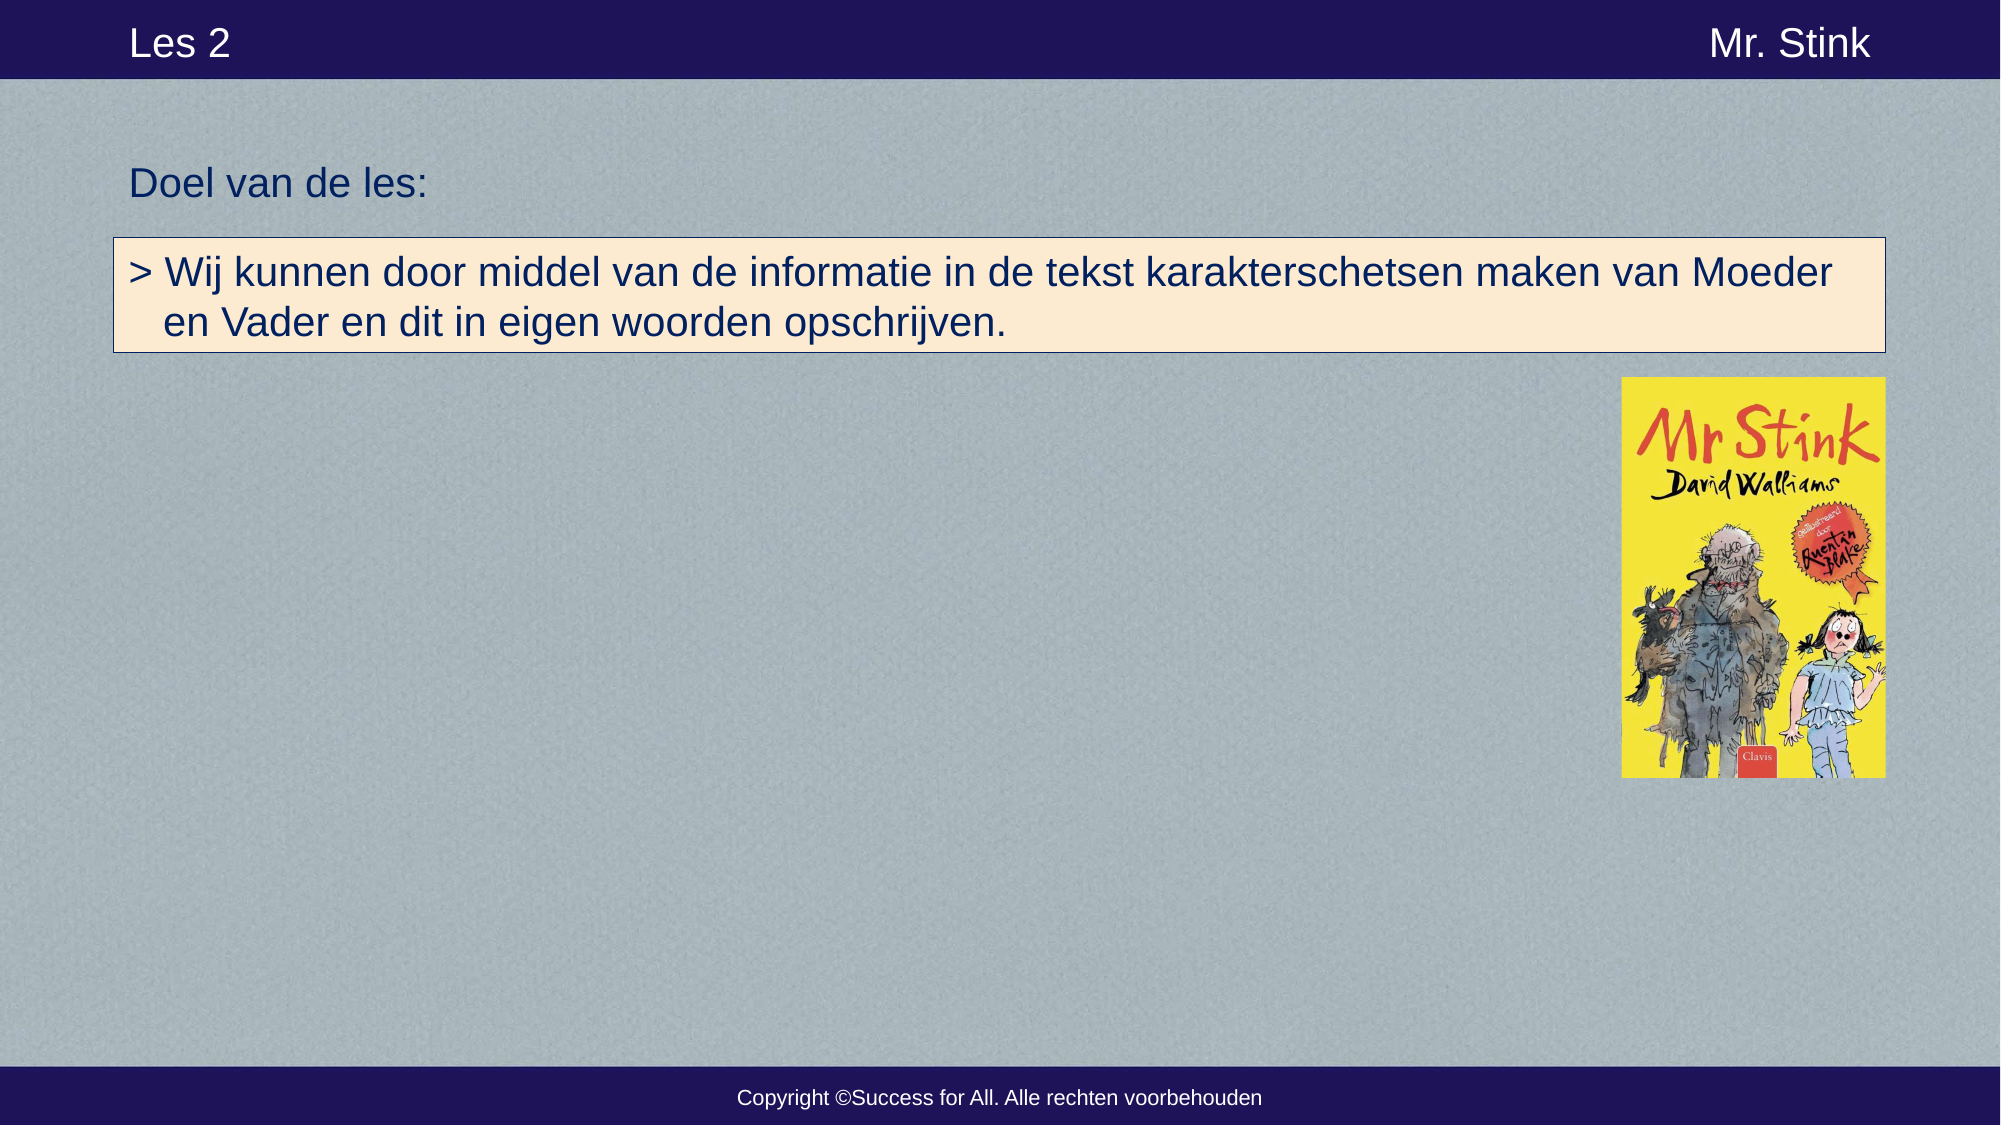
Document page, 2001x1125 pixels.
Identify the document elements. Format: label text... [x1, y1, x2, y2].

text_box Doel van de les: [113, 148, 1635, 214]
text_box Les 2 [114, 8, 354, 73]
text_box Mr. Stink [999, 8, 1886, 123]
picture [0, 0, 2001, 1125]
text_box Copyright ©Success for All. Alle rechten voorbehouden [0, 1076, 2000, 1125]
text_box > Wij kunnen door middel van de informatie in de tekst karakterschetsen maken van Moeder en Vader en dit in eigen woorden opschrijven. [113, 237, 1886, 353]
